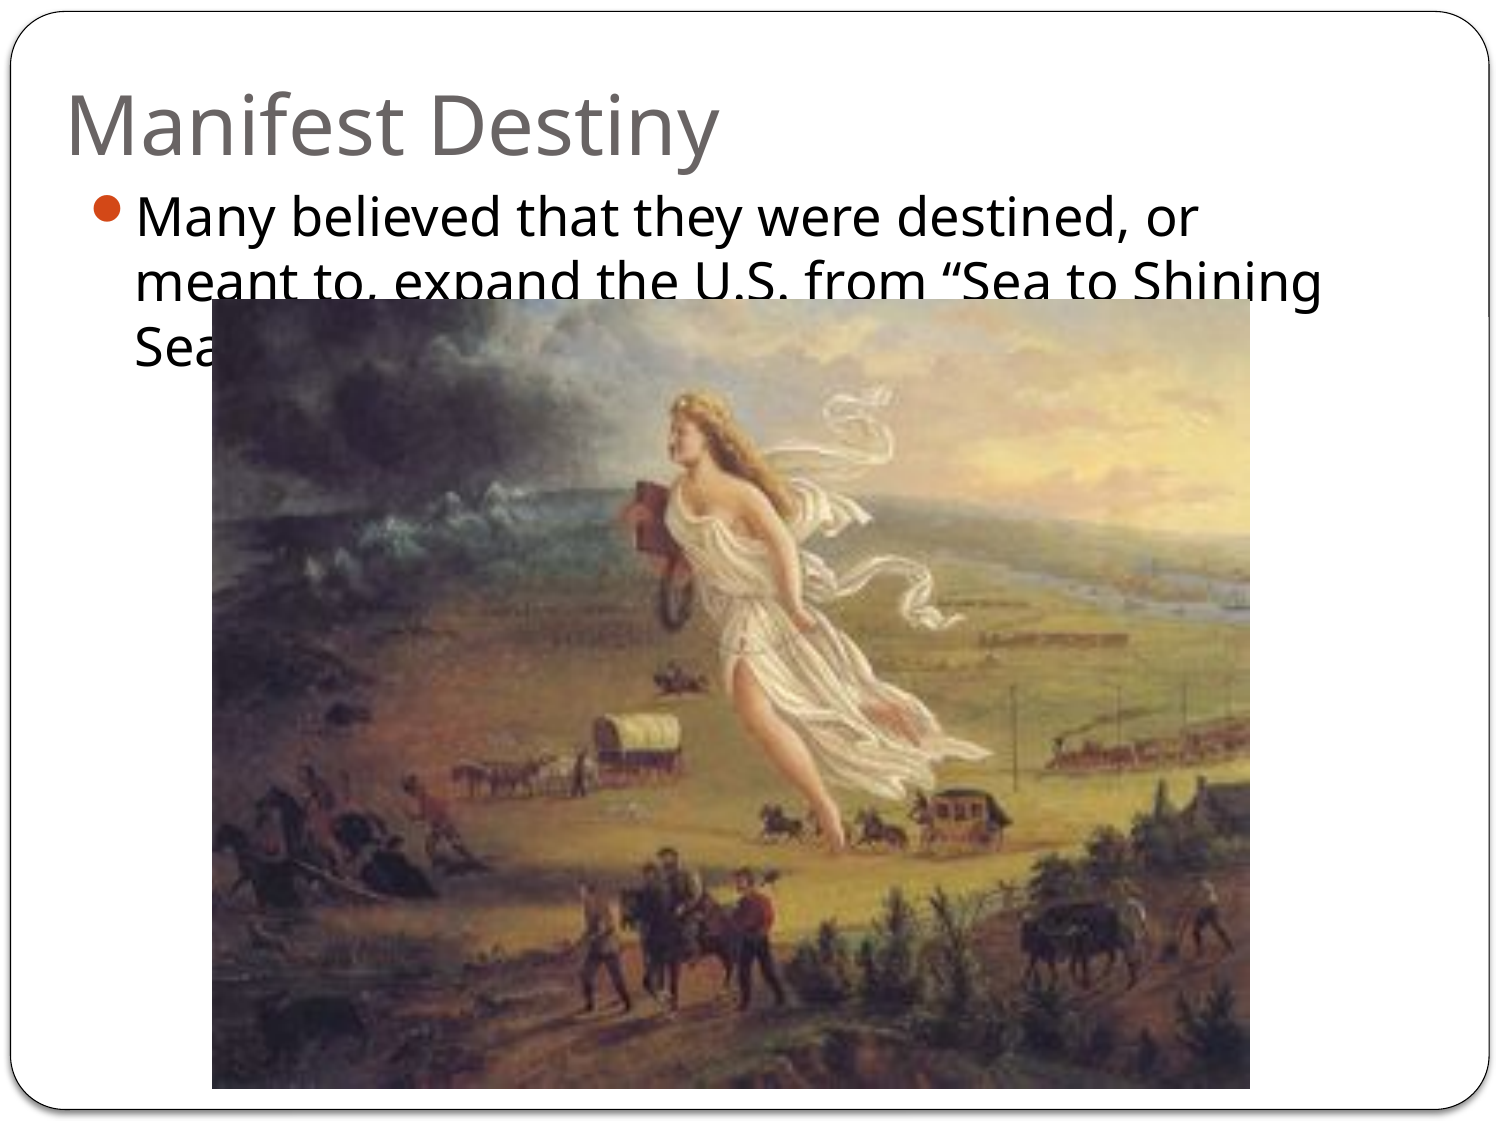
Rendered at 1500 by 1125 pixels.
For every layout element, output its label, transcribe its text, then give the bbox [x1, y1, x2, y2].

list Many believed that they were destined, or meant to, expand the U.S. from “Sea to Shining Sea” [75, 174, 1350, 925]
title Manifest Destiny [50, 0, 1325, 188]
picture [212, 299, 1251, 1089]
